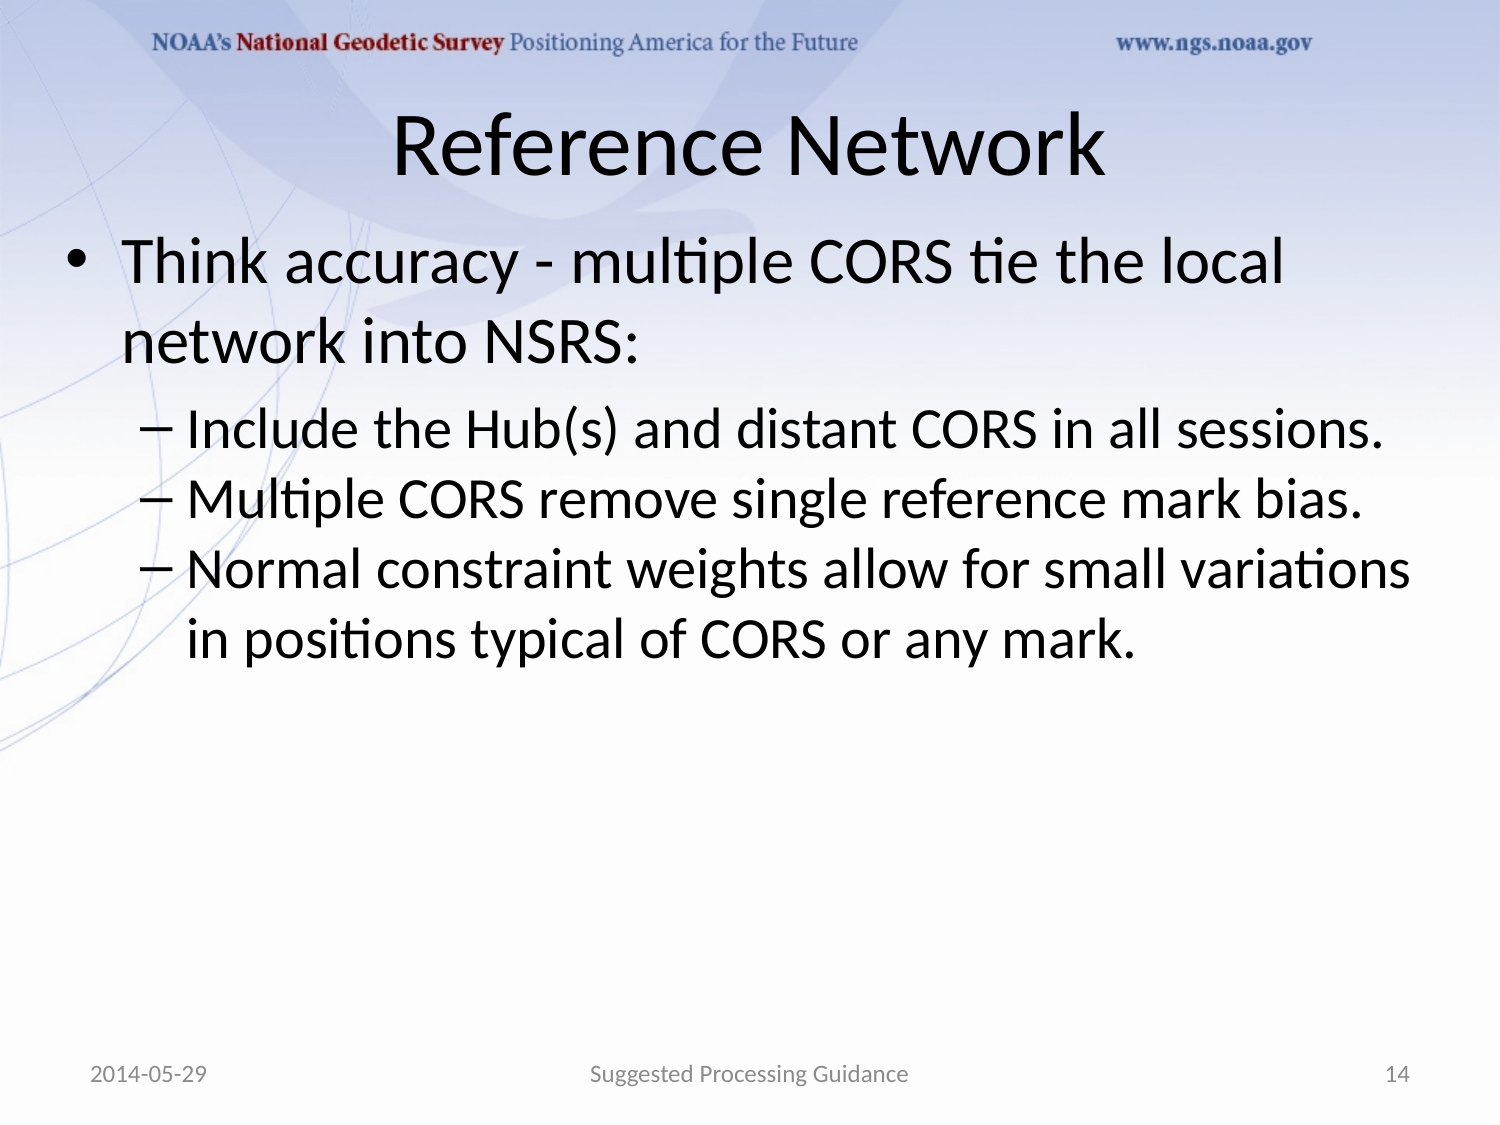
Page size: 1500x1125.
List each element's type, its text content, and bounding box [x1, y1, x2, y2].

list Think accuracy - multiple CORS tie the local network into NSRS: Include the Hub(s) and distant CORS in all sessions. Multiple CORS remove single reference mark bias. Normal constraint weights allow for small variations in positions typical of CORS or any mark. [49, 209, 1451, 1021]
picture [0, 0, 1500, 1125]
slide_number 14 [1074, 1042, 1425, 1103]
footer Suggested Processing Guidance [512, 1042, 988, 1103]
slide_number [75, 1042, 425, 1103]
title Reference Network [74, 44, 1426, 209]
